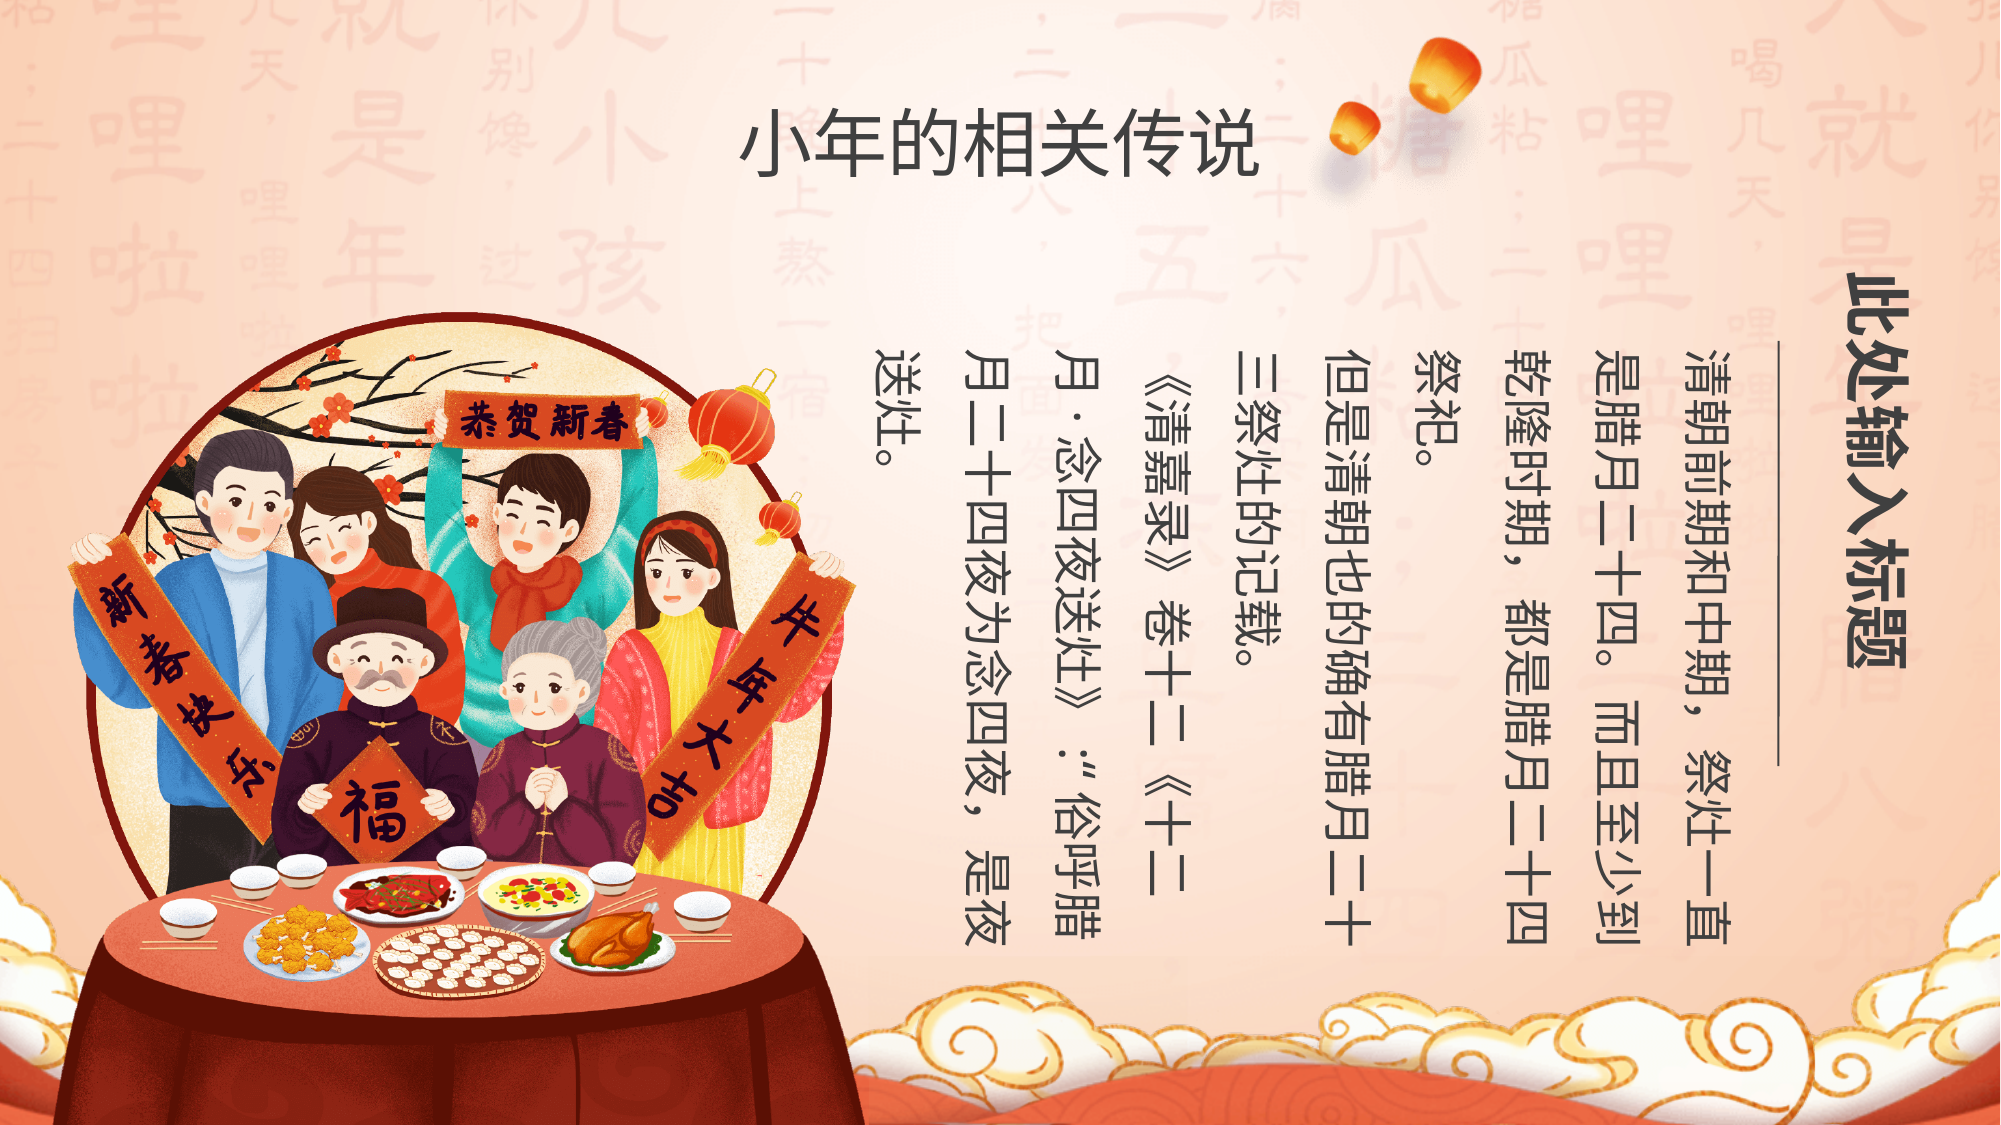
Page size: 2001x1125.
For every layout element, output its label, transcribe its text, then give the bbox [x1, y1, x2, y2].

picture [0, 0, 2001, 1125]
text_box 此处输入标题 [1815, 205, 1927, 706]
text_box 清朝前期和中期，祭灶一直是腊月二十四。而且至少到乾隆时期，都是腊月二十四祭祀。 但是清朝也的确有腊月二十三祭灶的记载。 《清嘉录》卷十二《十二月·念四夜送灶》:“俗呼腊月二十四夜为念四夜，是夜送灶。 [897, 333, 1777, 972]
text_box 小年的相关传说 [706, 89, 1294, 194]
